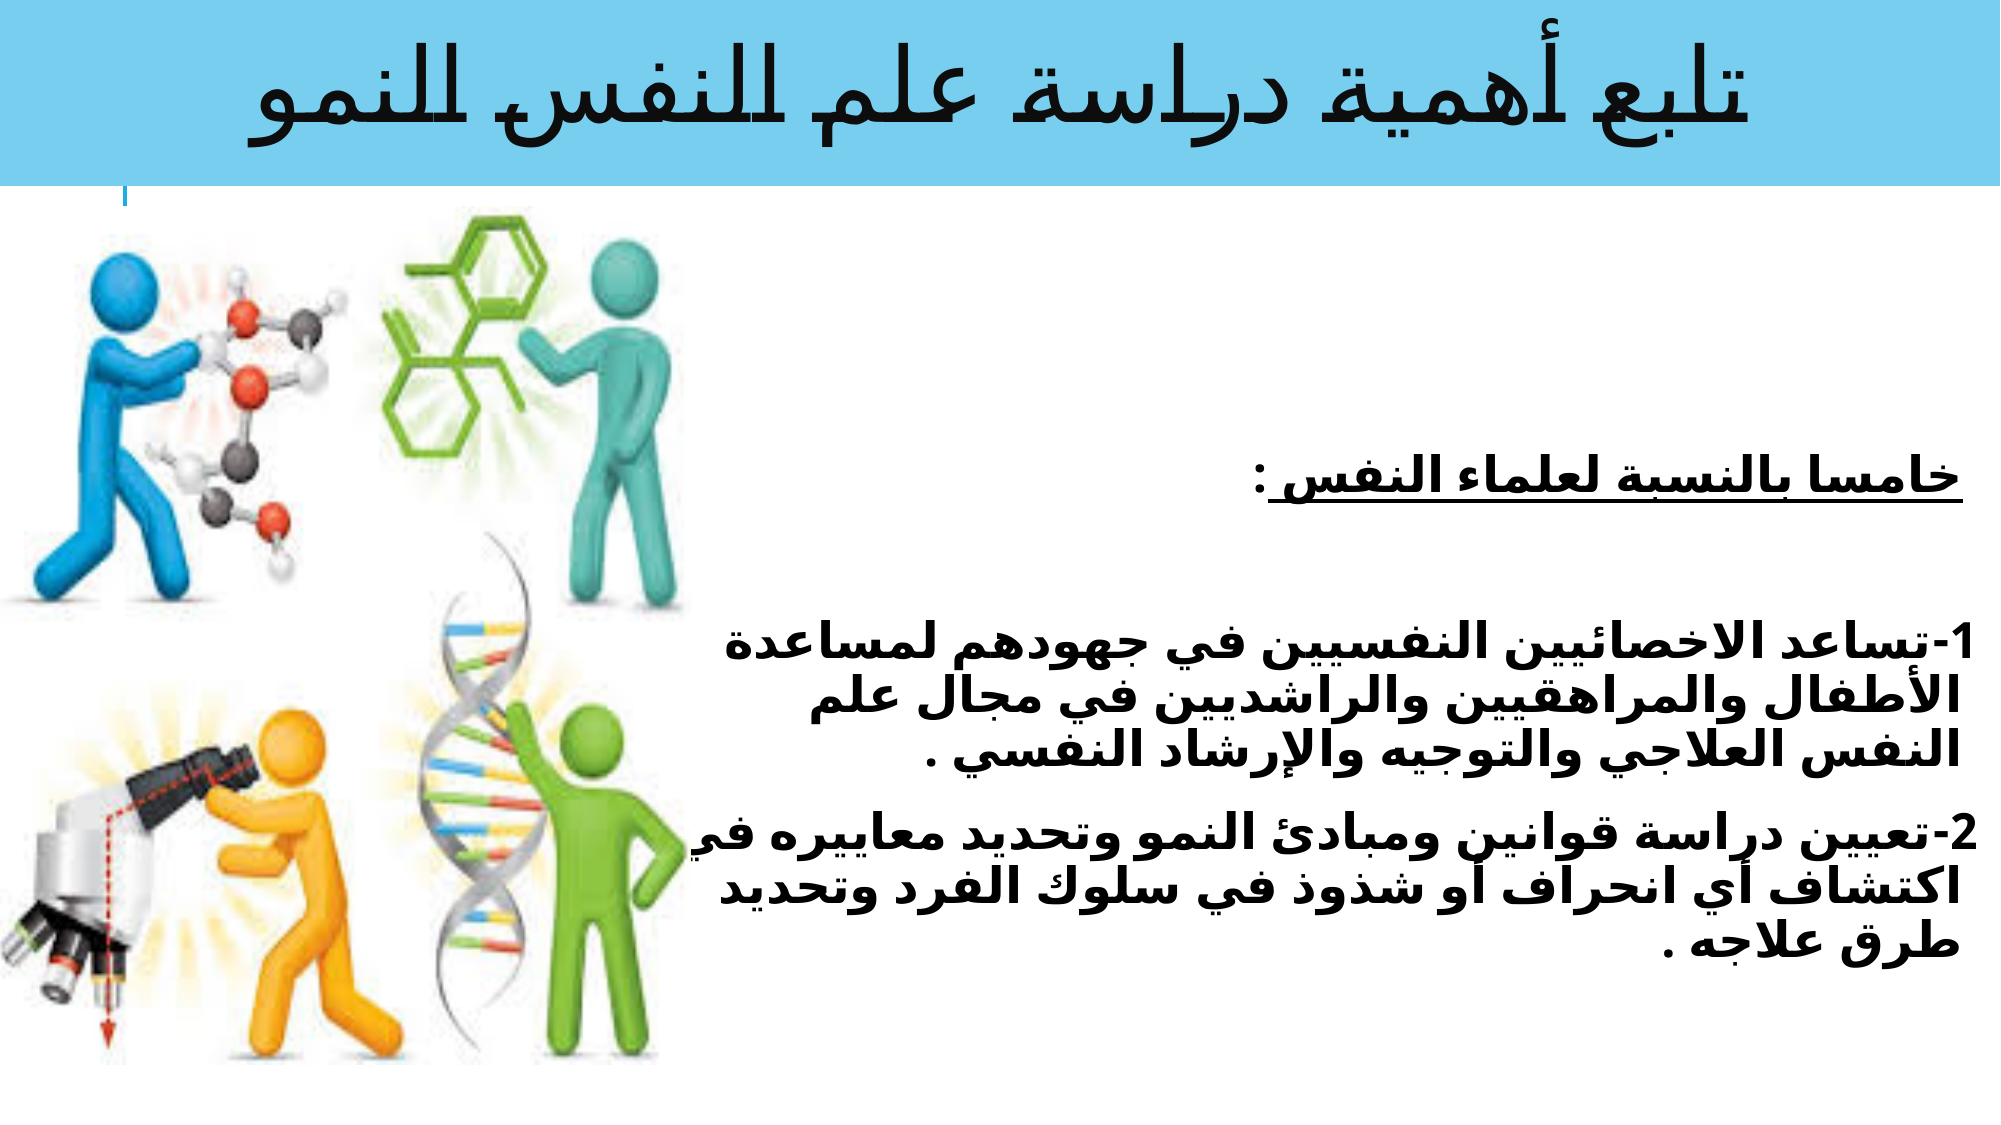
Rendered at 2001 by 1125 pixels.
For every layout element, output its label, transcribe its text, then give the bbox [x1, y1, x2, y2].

title تابع أهمية دراسة علم النفس النمو [0, 0, 2000, 186]
picture [0, 206, 691, 1066]
list خامسا بالنسبة لعلماء النفس : 1-تساعد الاخصائيين النفسيين في جهودهم لمساعدة الأطفال والمراهقيين والراشديين في مجال علم النفس العلاجي والتوجيه والإرشاد النفسي . 2-تعيين دراسة قوانين ومبادئ النمو وتحديد معاييره في اكتشاف أي انحراف أو شذوذ في سلوك الفرد وتحديد طرق علاجه . [646, 185, 1986, 1099]
